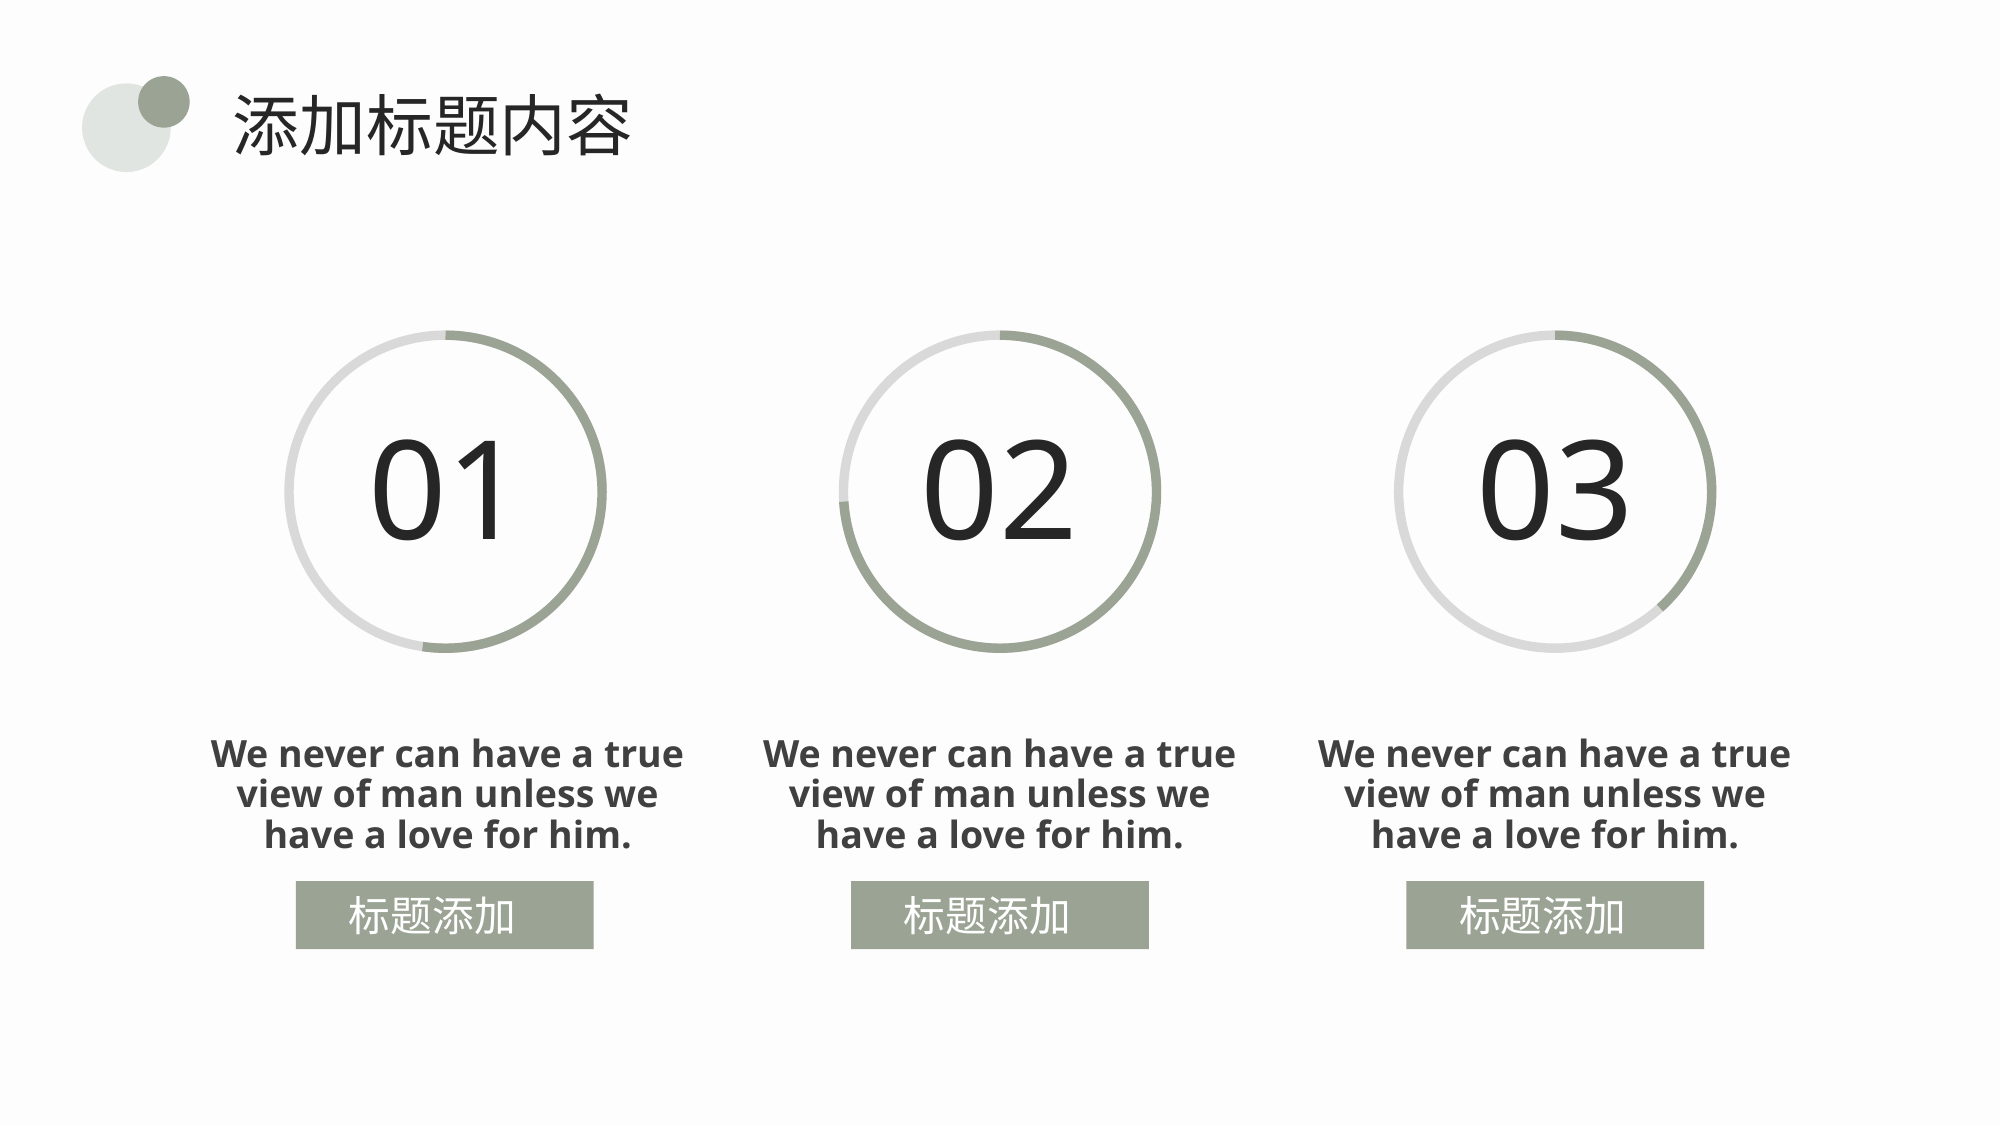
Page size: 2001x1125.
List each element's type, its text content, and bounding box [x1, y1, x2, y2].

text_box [1398, 335, 1712, 649]
text_box [295, 881, 594, 950]
text_box 标题添加 [1444, 882, 1666, 948]
text_box We never can have a true view of man unless we have a love for him. [736, 727, 1264, 864]
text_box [81, 76, 190, 172]
text_box 添加标题内容 [218, 76, 649, 171]
text_box [1406, 881, 1705, 950]
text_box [843, 335, 1157, 649]
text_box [288, 335, 603, 649]
text_box We never can have a true view of man unless we have a love for him. [1291, 727, 1820, 864]
text_box We never can have a true view of man unless we have a love for him. [183, 727, 712, 864]
text_box 标题添加 [889, 882, 1111, 948]
text_box 标题添加 [334, 882, 556, 948]
text_box [851, 881, 1149, 950]
